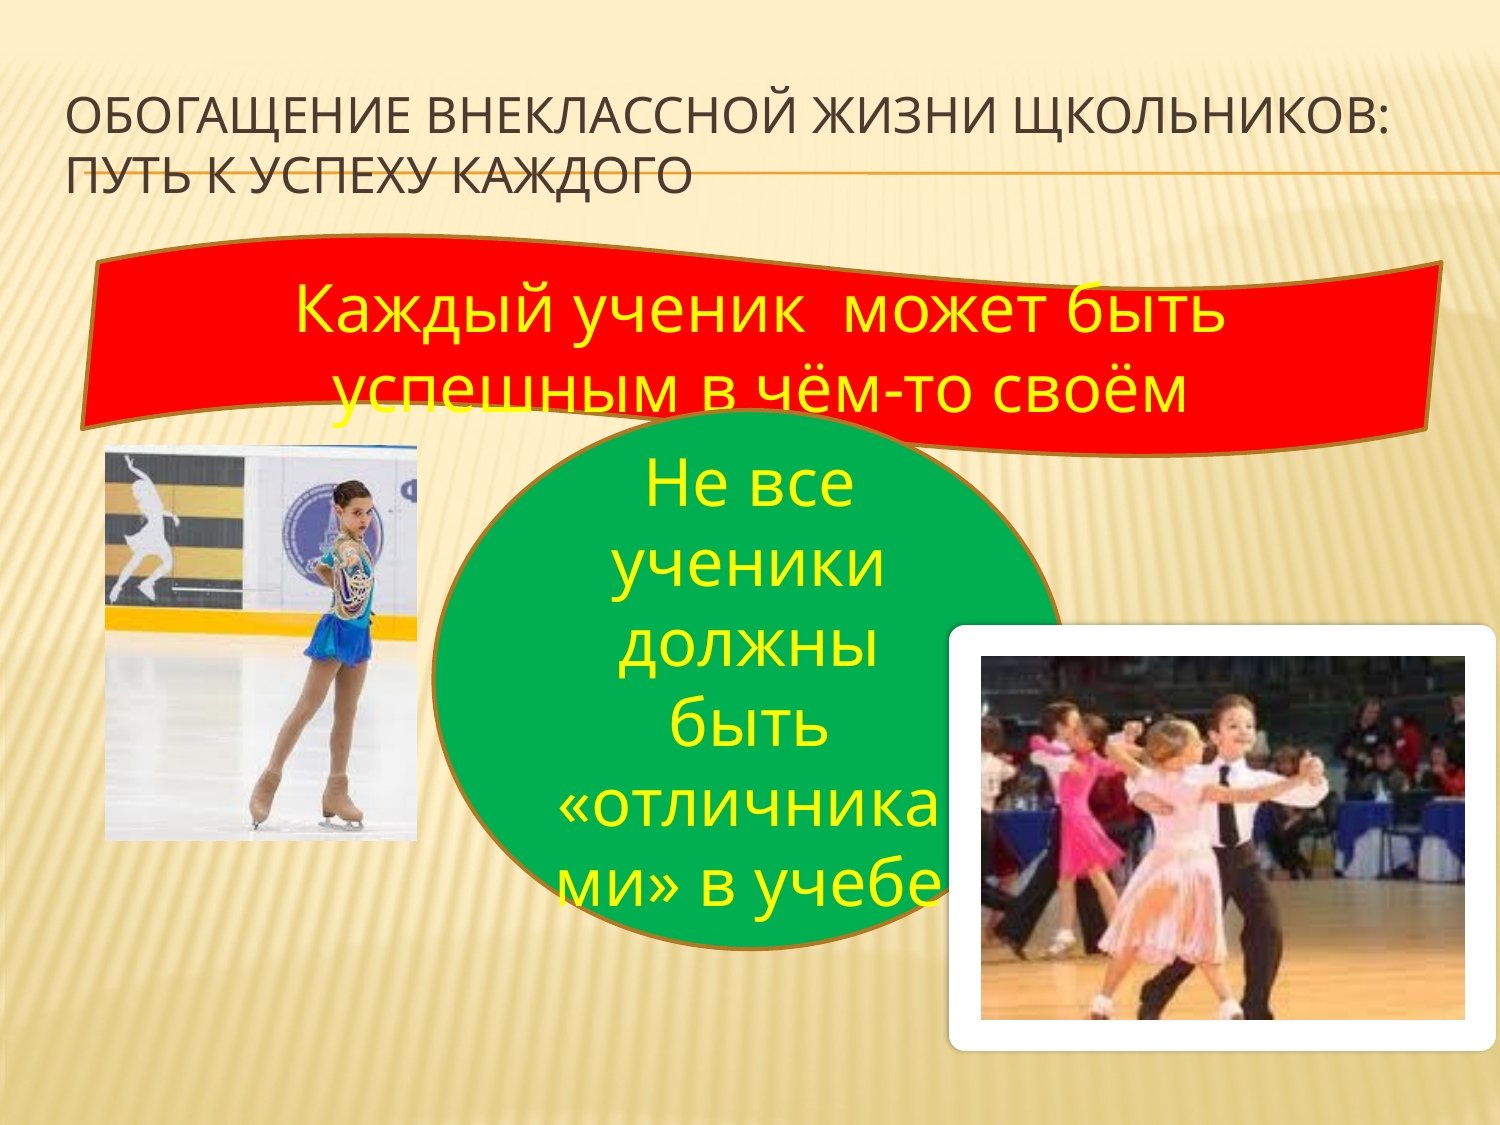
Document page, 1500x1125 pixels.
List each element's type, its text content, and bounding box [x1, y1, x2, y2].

picture [980, 655, 1466, 1020]
text_box Не все ученики должны быть «отличниками» в учебе [431, 407, 1061, 952]
title Обогащение внеклассной жизни щкольников: путь к успеху каждого [50, 75, 1475, 213]
text_box Каждый ученик может быть успешным в чём-то своём [79, 233, 1444, 458]
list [105, 444, 417, 841]
